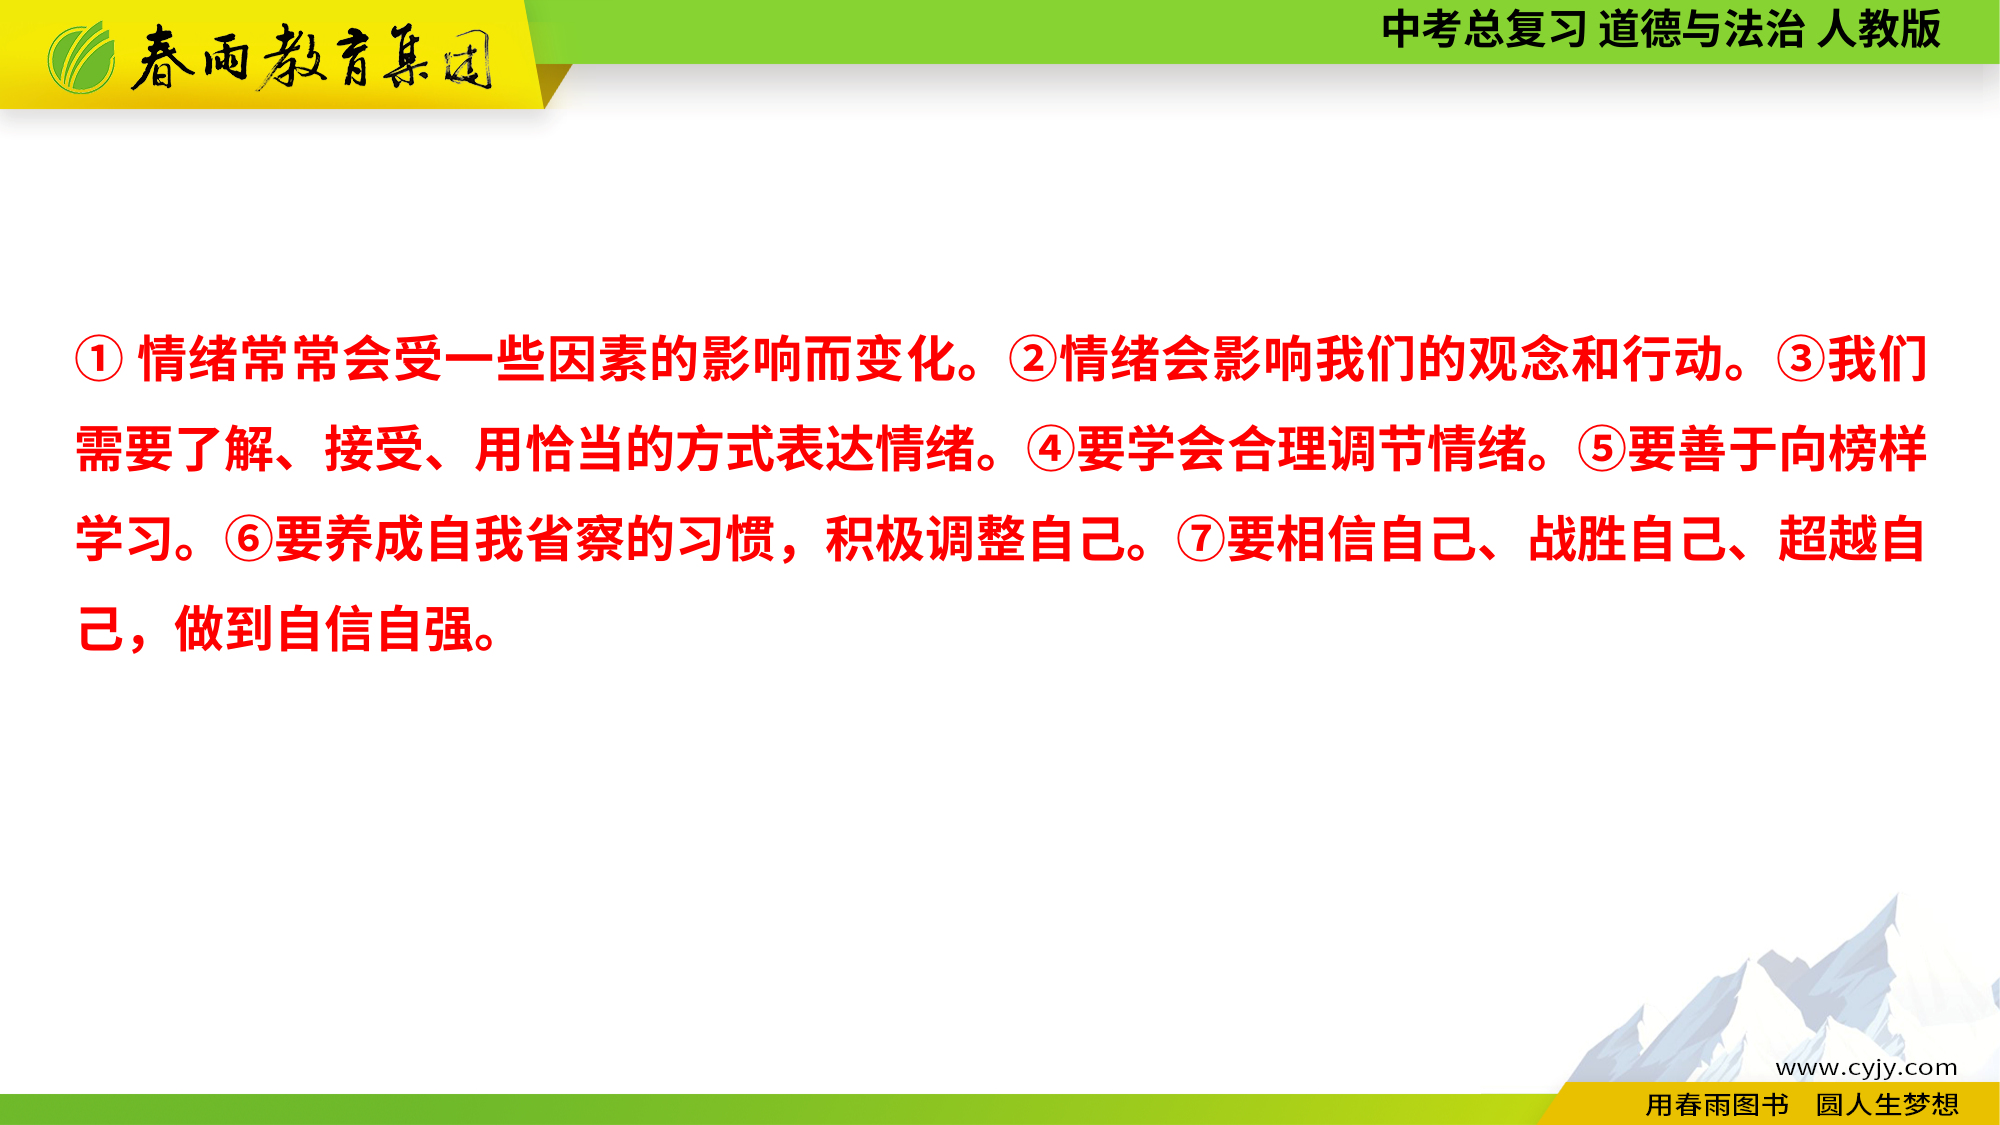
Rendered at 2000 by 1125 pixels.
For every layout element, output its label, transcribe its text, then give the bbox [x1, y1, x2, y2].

list ①情绪常常会受一些因素的影响而变化。②情绪会影响我们的观念和行动。③我们需要了解、接受、用恰当的方式表达情绪。④要学会合理调节情绪。⑤要善于向榜样学习。⑥要养成自我省察的习惯，积极调整自己。⑦要相信自己、战胜自己、超越自己，做到自信自强。 [59, 289, 1944, 657]
picture [0, 0, 2000, 1125]
